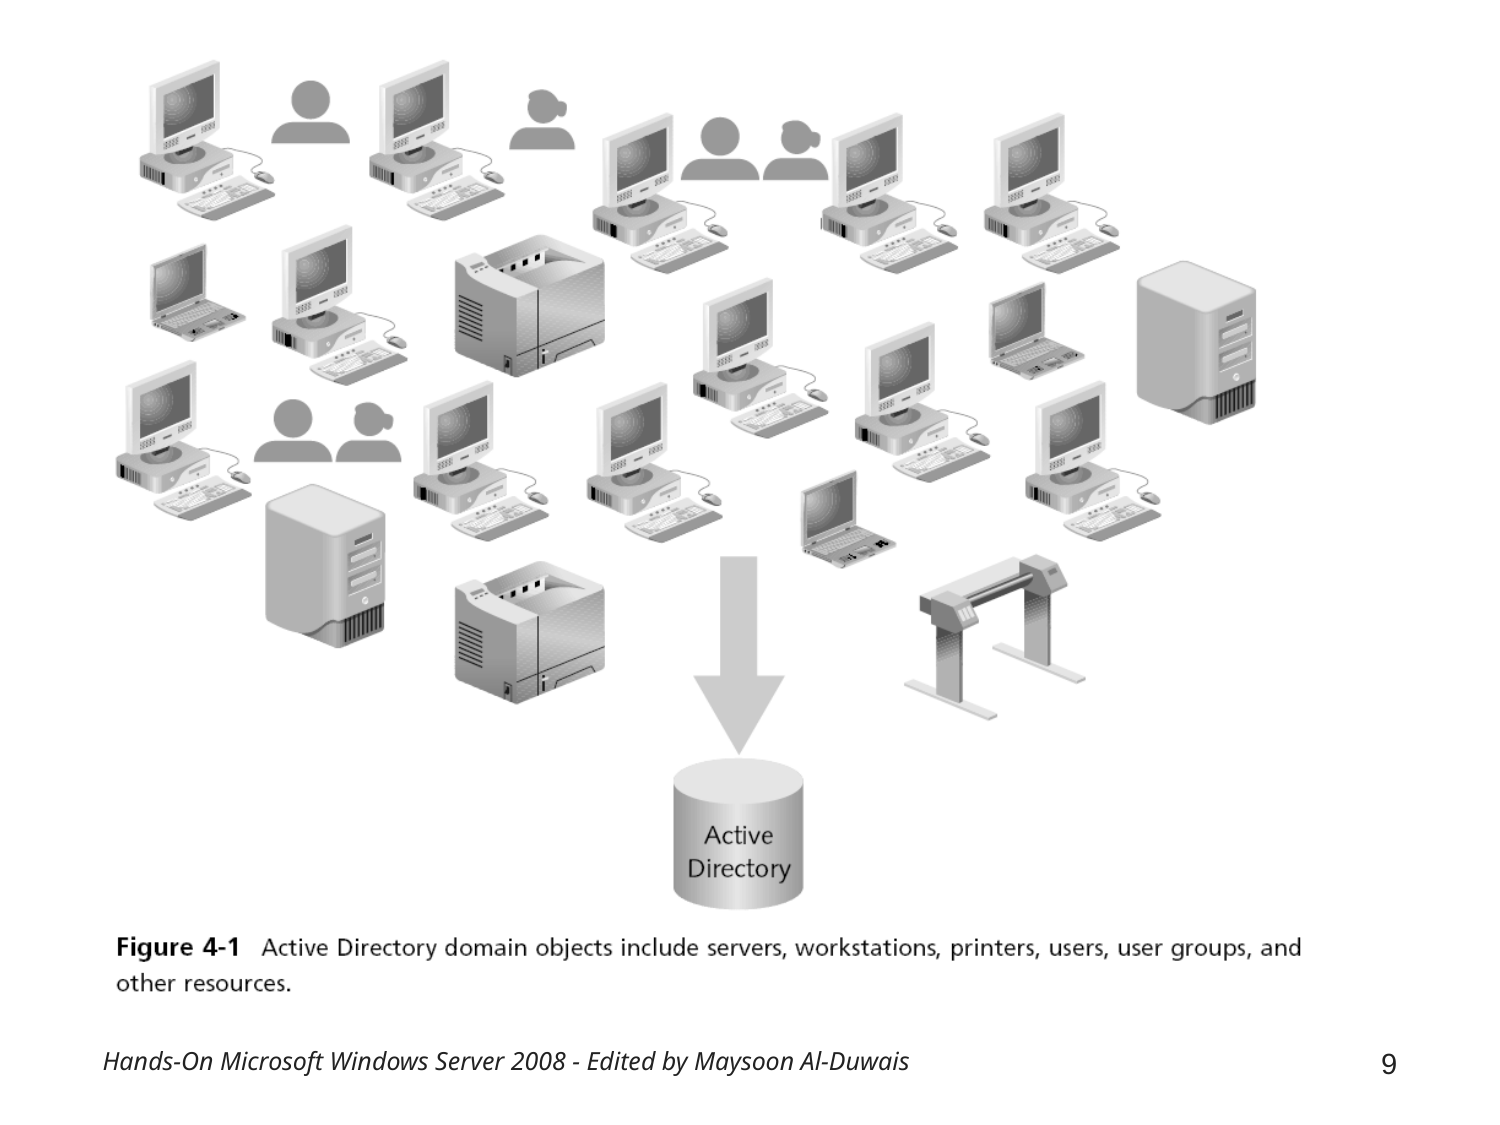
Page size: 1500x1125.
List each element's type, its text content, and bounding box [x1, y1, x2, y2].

picture [112, 54, 1315, 1001]
slide_number 9 [1074, 1037, 1413, 1101]
footer Hands-On Microsoft Windows Server 2008 - Edited by Maysoon Al-Duwais [87, 1037, 1051, 1101]
